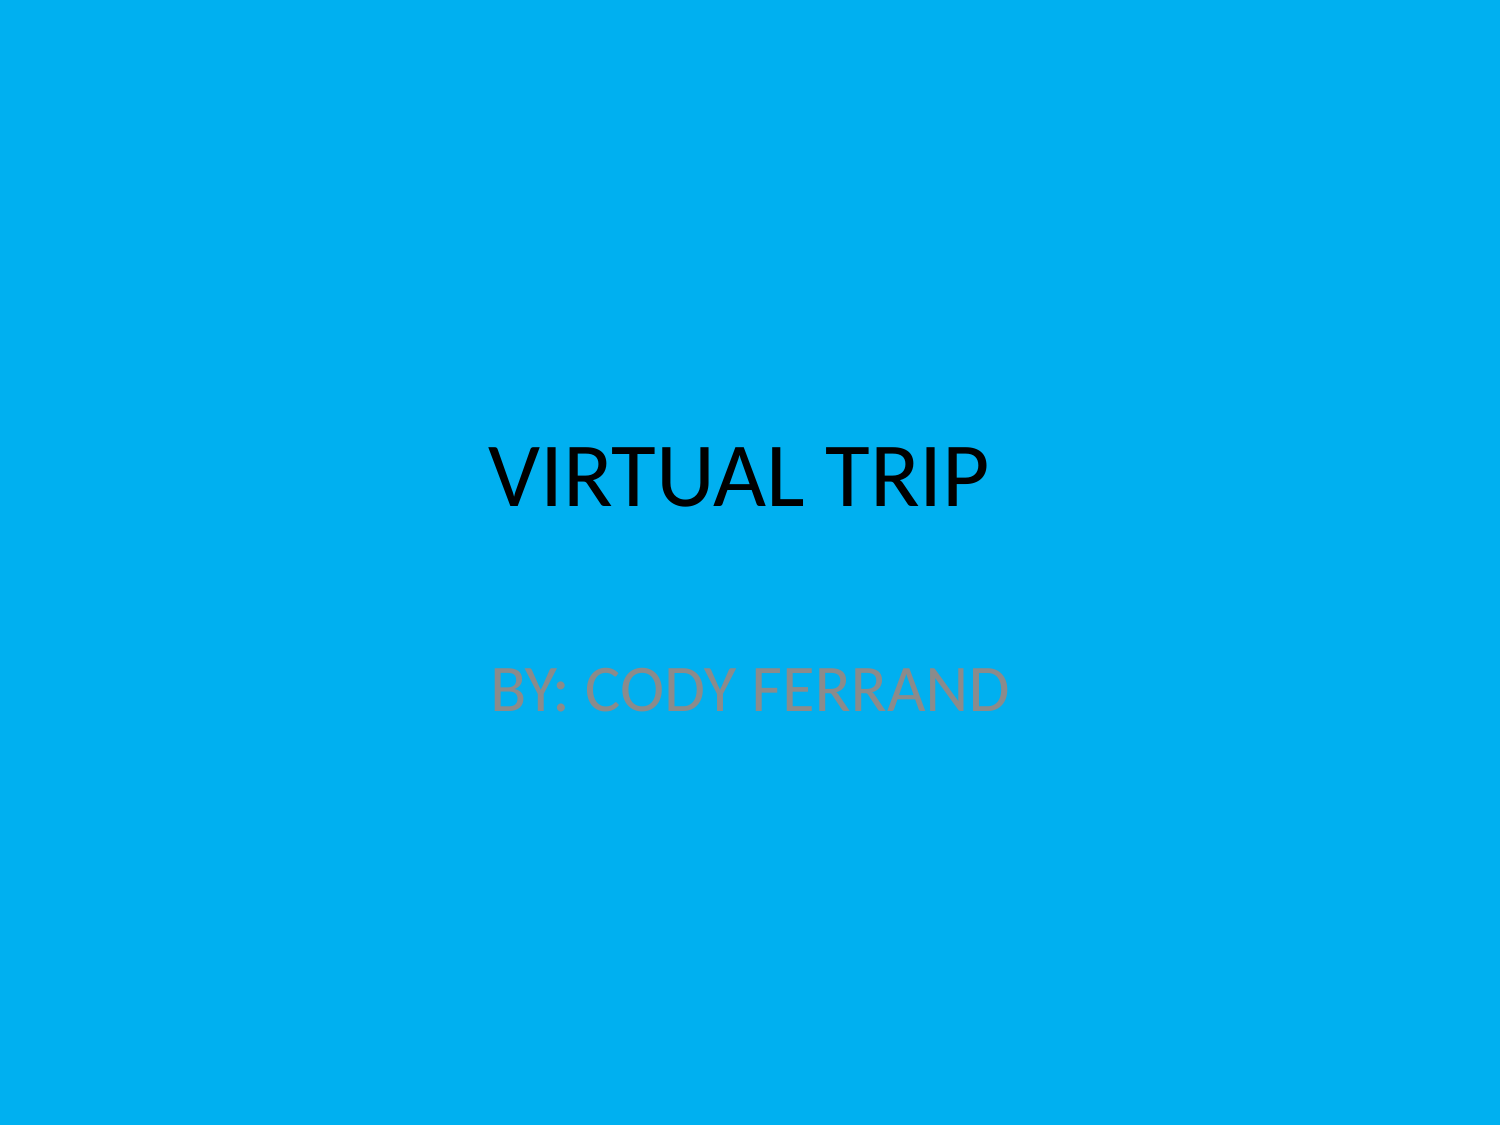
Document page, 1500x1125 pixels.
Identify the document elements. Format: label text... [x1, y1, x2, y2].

subtitle BY: CODY FERRAND [225, 637, 1275, 925]
title VIRTUAL TRIP [112, 349, 1388, 591]
